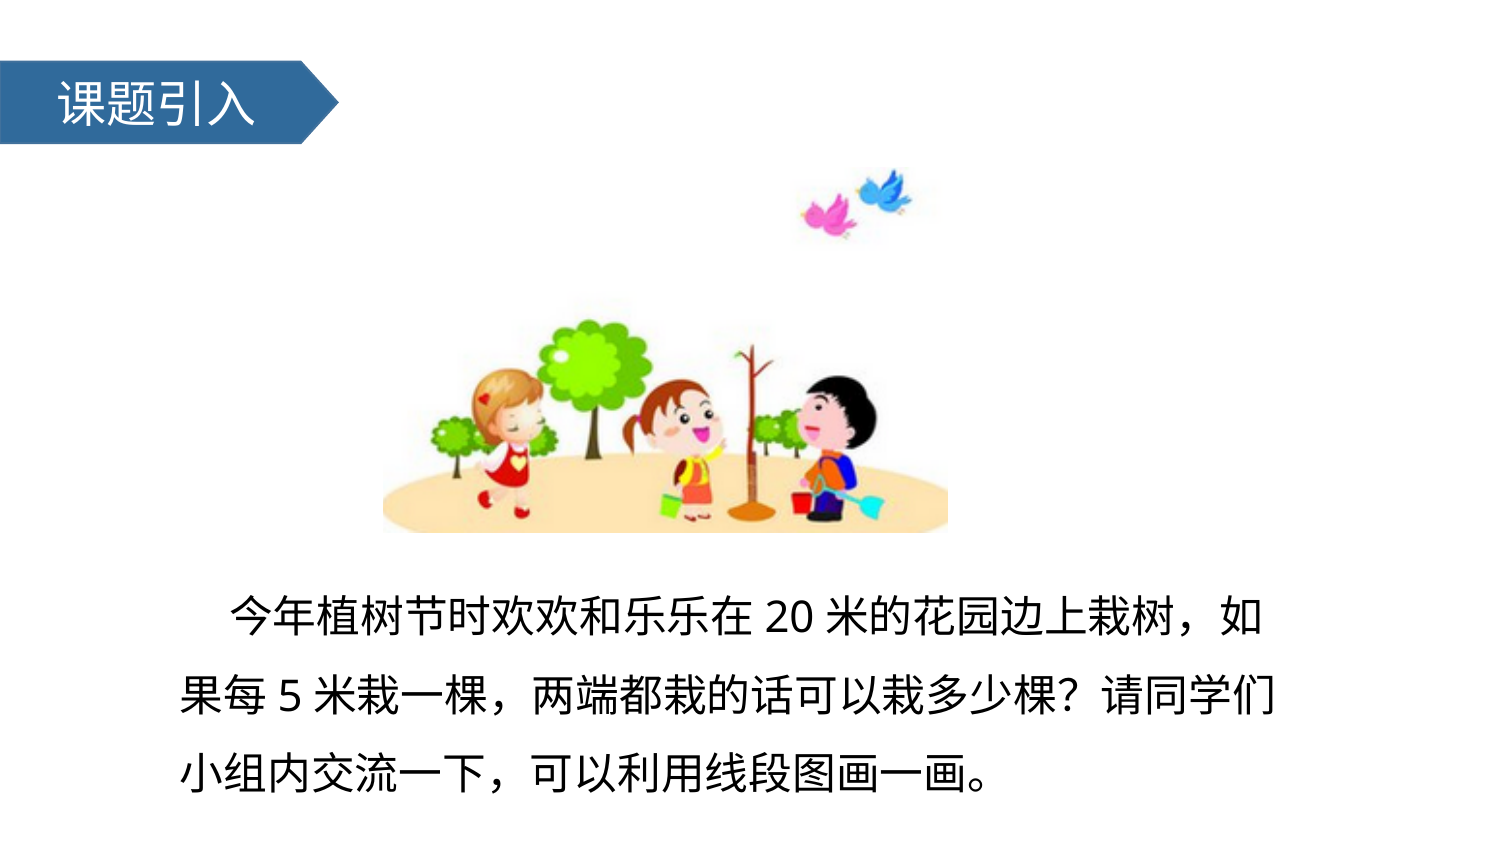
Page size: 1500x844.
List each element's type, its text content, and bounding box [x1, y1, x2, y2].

text_box 今年植树节时欢欢和乐乐在20米的花园边上栽树，如果每5米栽一棵，两端都栽的话可以栽多少棵？请同学们小组内交流一下，可以利用线段图画一画。 [168, 556, 1300, 804]
picture [382, 167, 948, 533]
text_box 课题引入 [0, 61, 338, 144]
